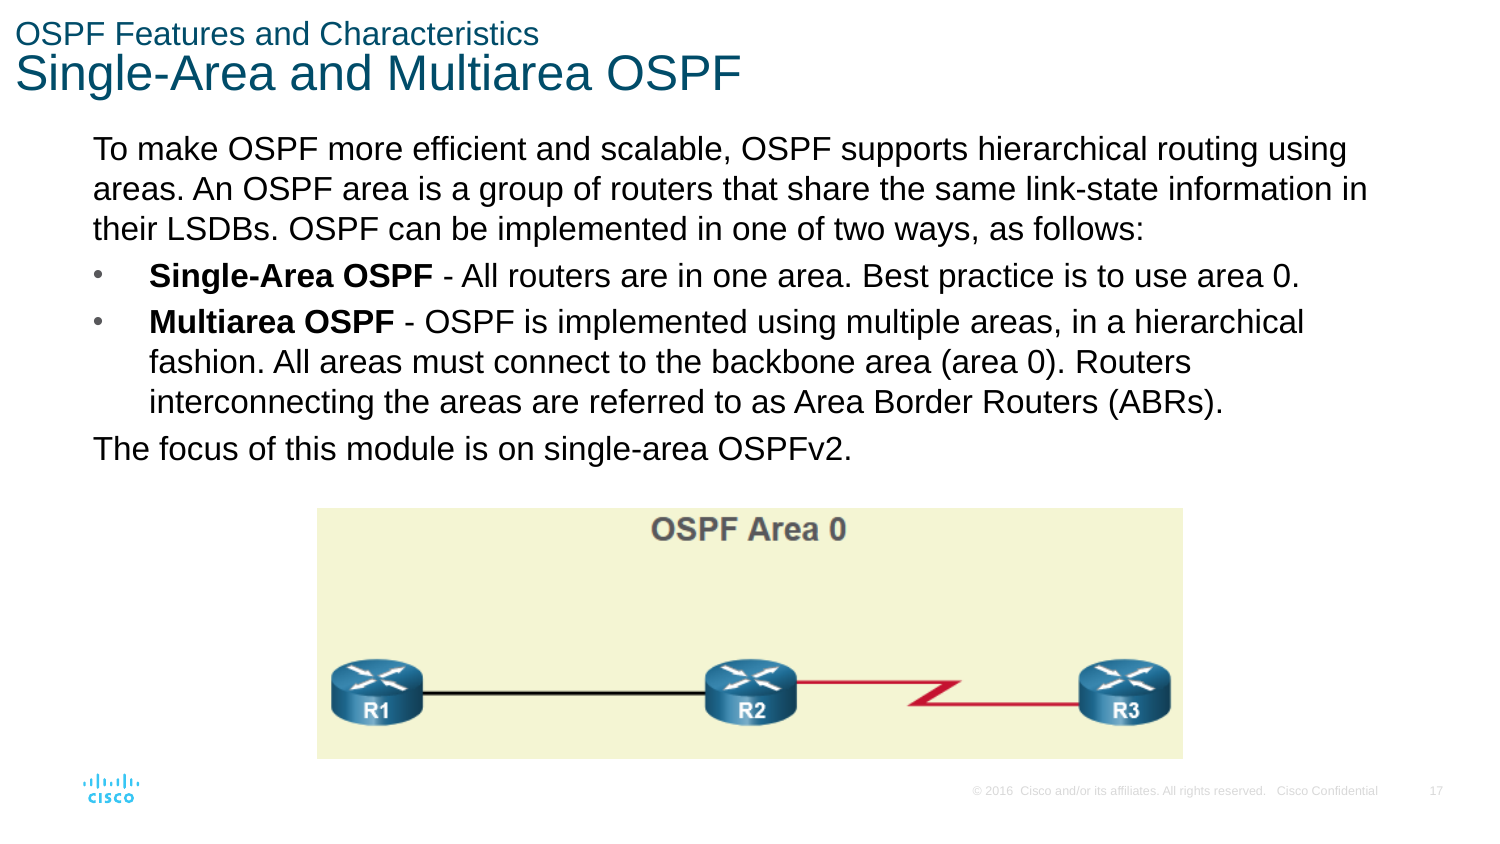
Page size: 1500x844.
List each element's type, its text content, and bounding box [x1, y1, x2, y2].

list To make OSPF more efficient and scalable, OSPF supports hierarchical routing using areas. An OSPF area is a group of routers that share the same link-state information in their LSDBs. OSPF can be implemented in one of two ways, as follows: Single-Area OSPF - All routers are in one area. Best practice is to use area 0. Multiarea OSPF - OSPF is implemented using multiple areas, in a hierarchical fashion. All areas must connect to the backbone area (area 0). Routers interconnecting the areas are referred to as Area Border Routers (ABRs). The focus of this module is on single-area OSPFv2. [77, 120, 1437, 481]
picture [316, 508, 1183, 759]
title OSPF Features and Characteristics Single-Area and Multiarea OSPF [0, 0, 1369, 121]
